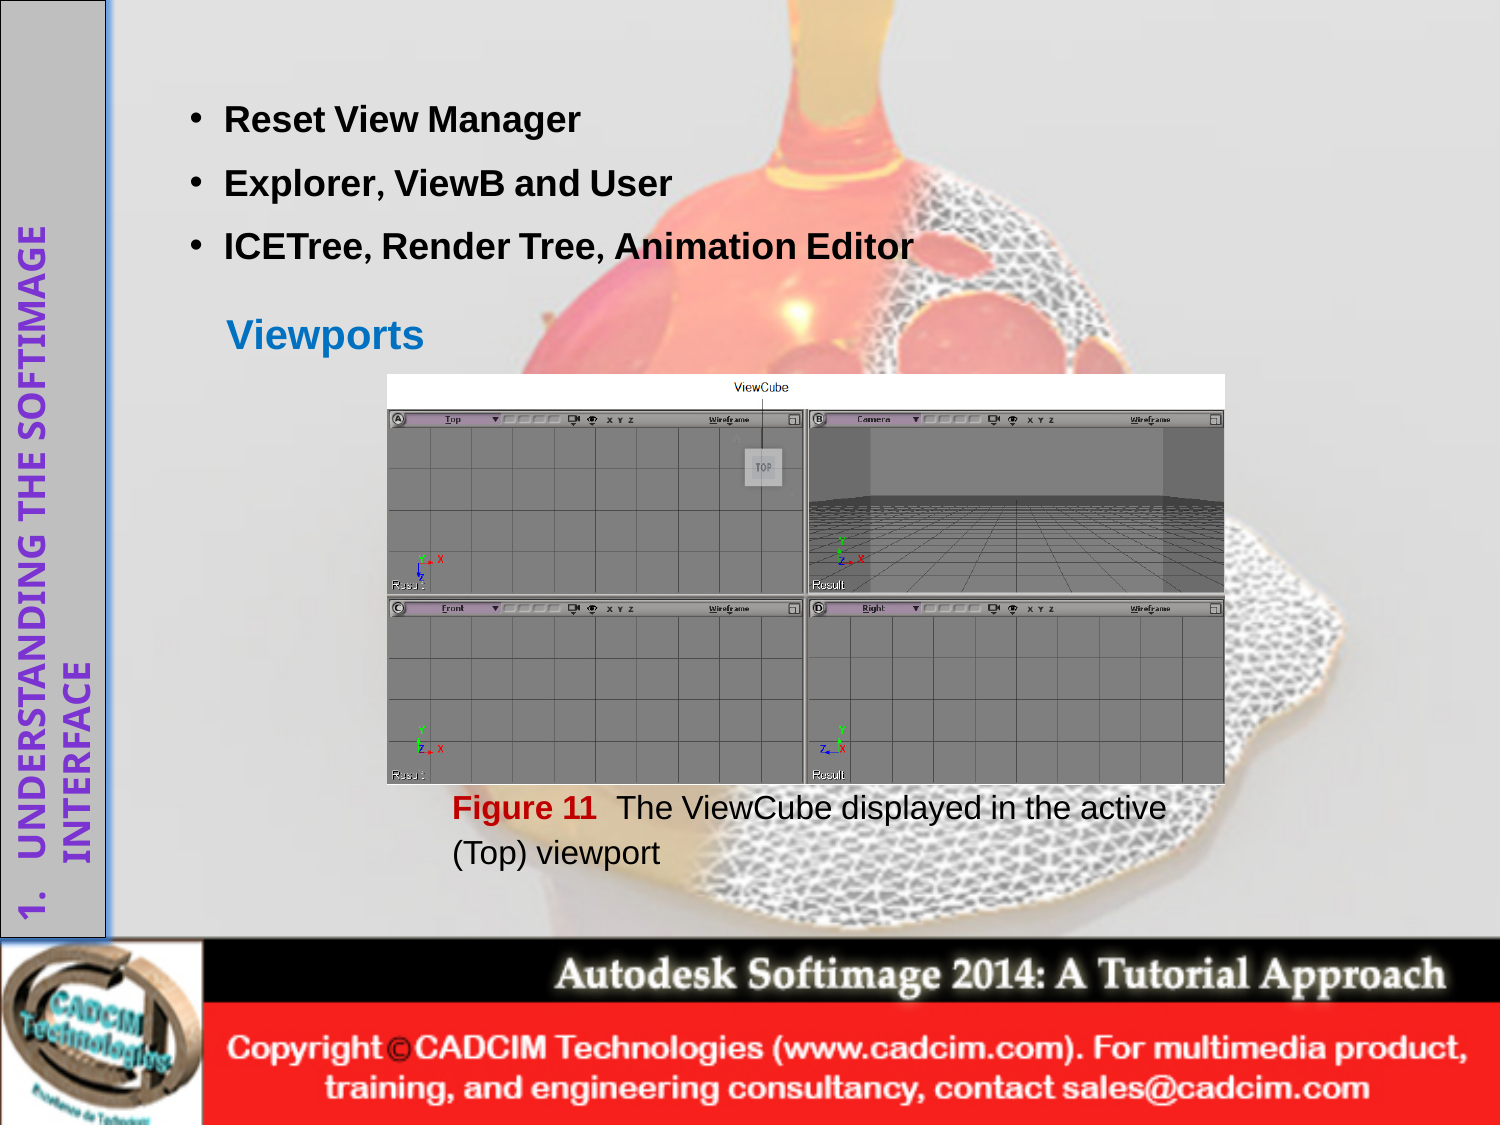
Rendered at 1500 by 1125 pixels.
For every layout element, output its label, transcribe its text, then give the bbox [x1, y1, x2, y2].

text_box ICETree, Render Tree, Animation Editor [174, 214, 1000, 275]
text_box Viewports [200, 299, 450, 365]
text_box Explorer, ViewB and User [174, 151, 713, 212]
text_box Reset View Manager [174, 87, 625, 148]
text_box Figure 11 The ViewCube displayed in the active (Top) viewport [437, 794, 1188, 880]
picture [0, 0, 1500, 1125]
